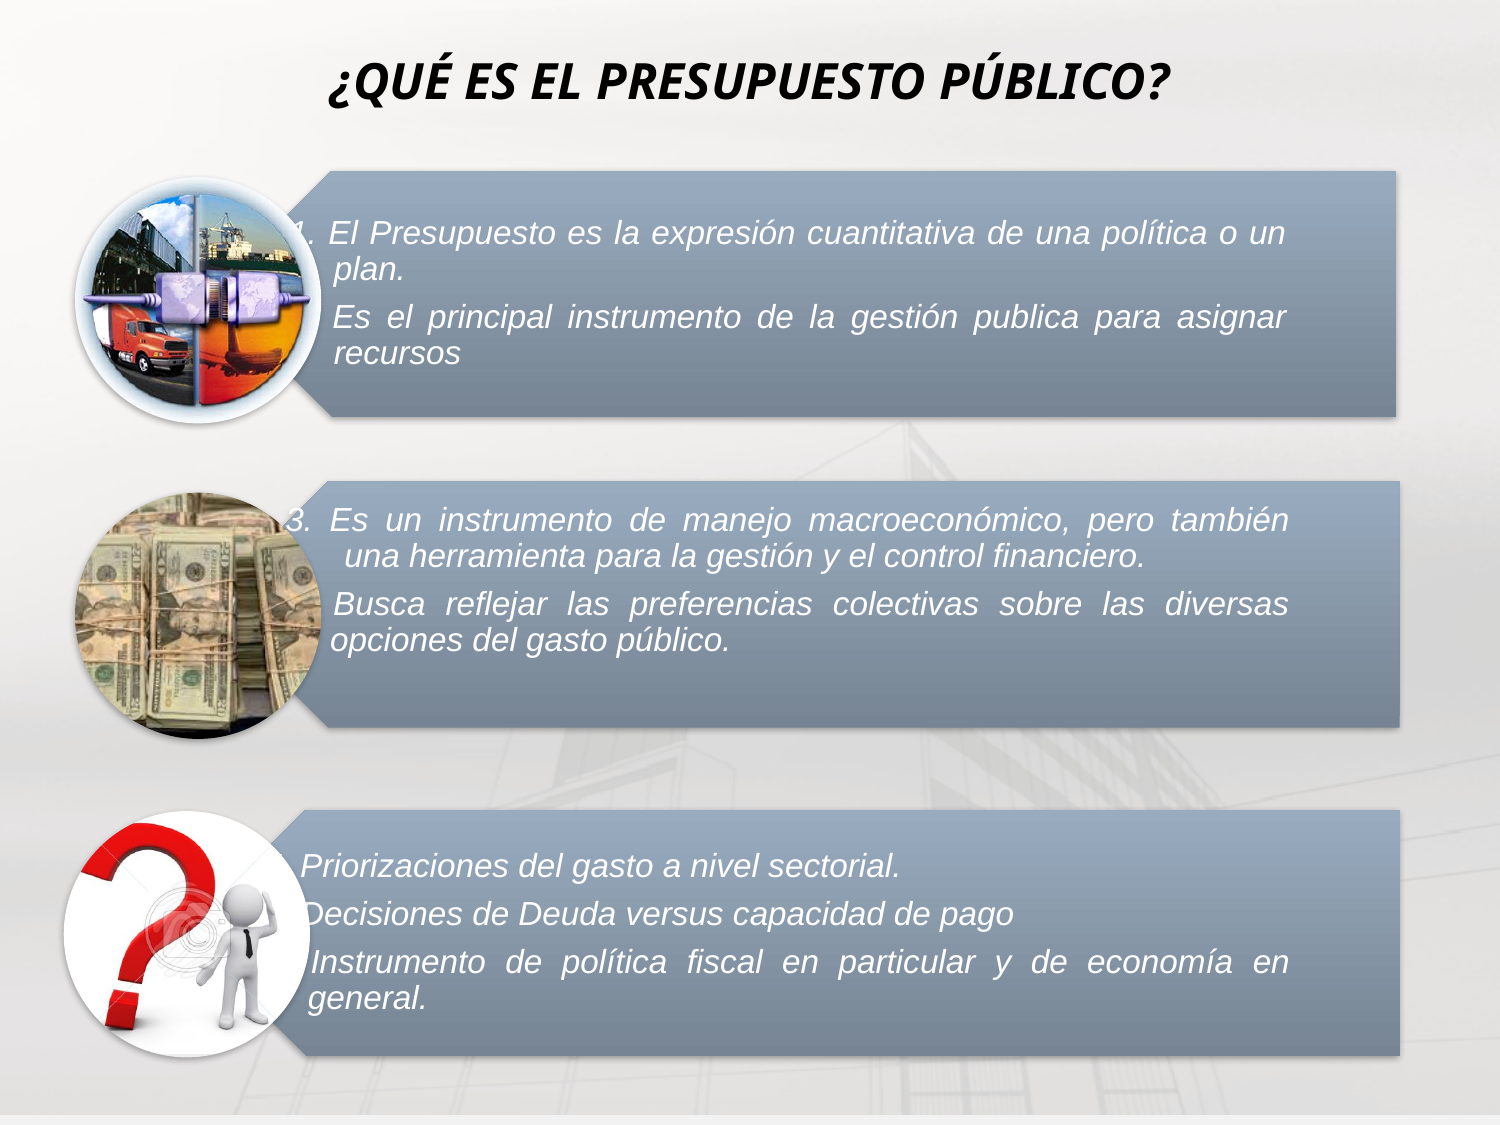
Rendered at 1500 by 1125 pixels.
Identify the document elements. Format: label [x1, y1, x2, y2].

picture [0, 0, 1500, 1115]
text_box [52, 170, 1448, 1059]
